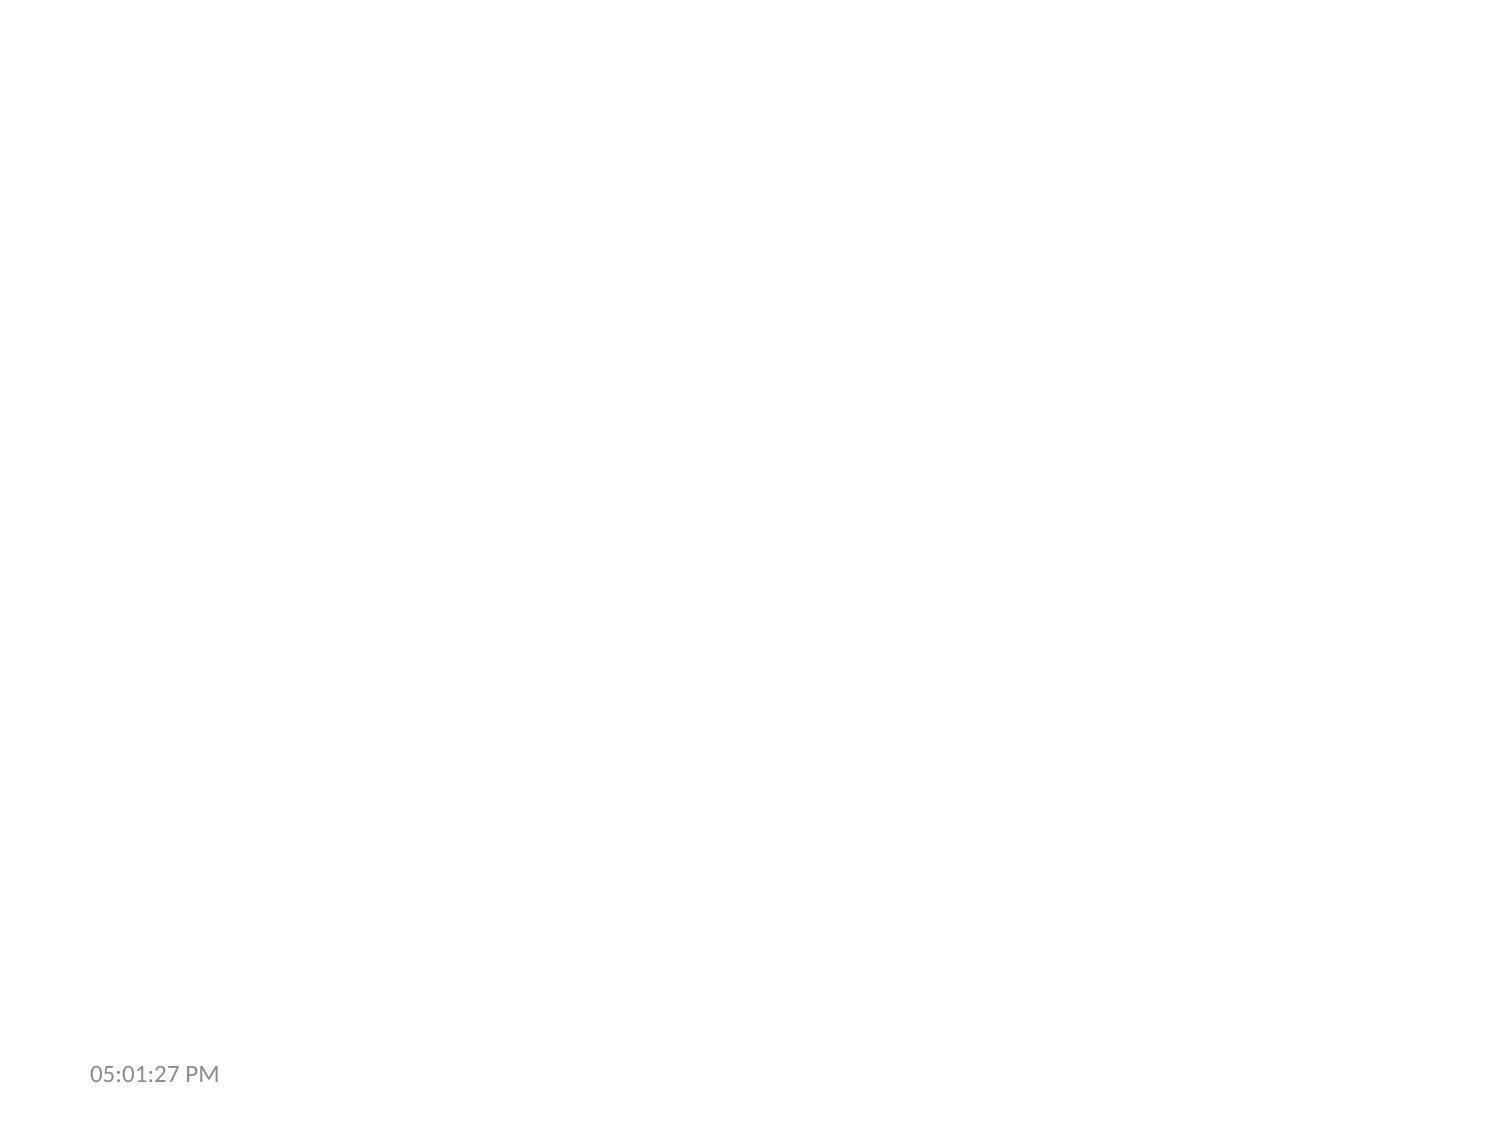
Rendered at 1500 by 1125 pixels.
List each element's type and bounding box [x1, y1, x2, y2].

slide_number [75, 1042, 425, 1103]
